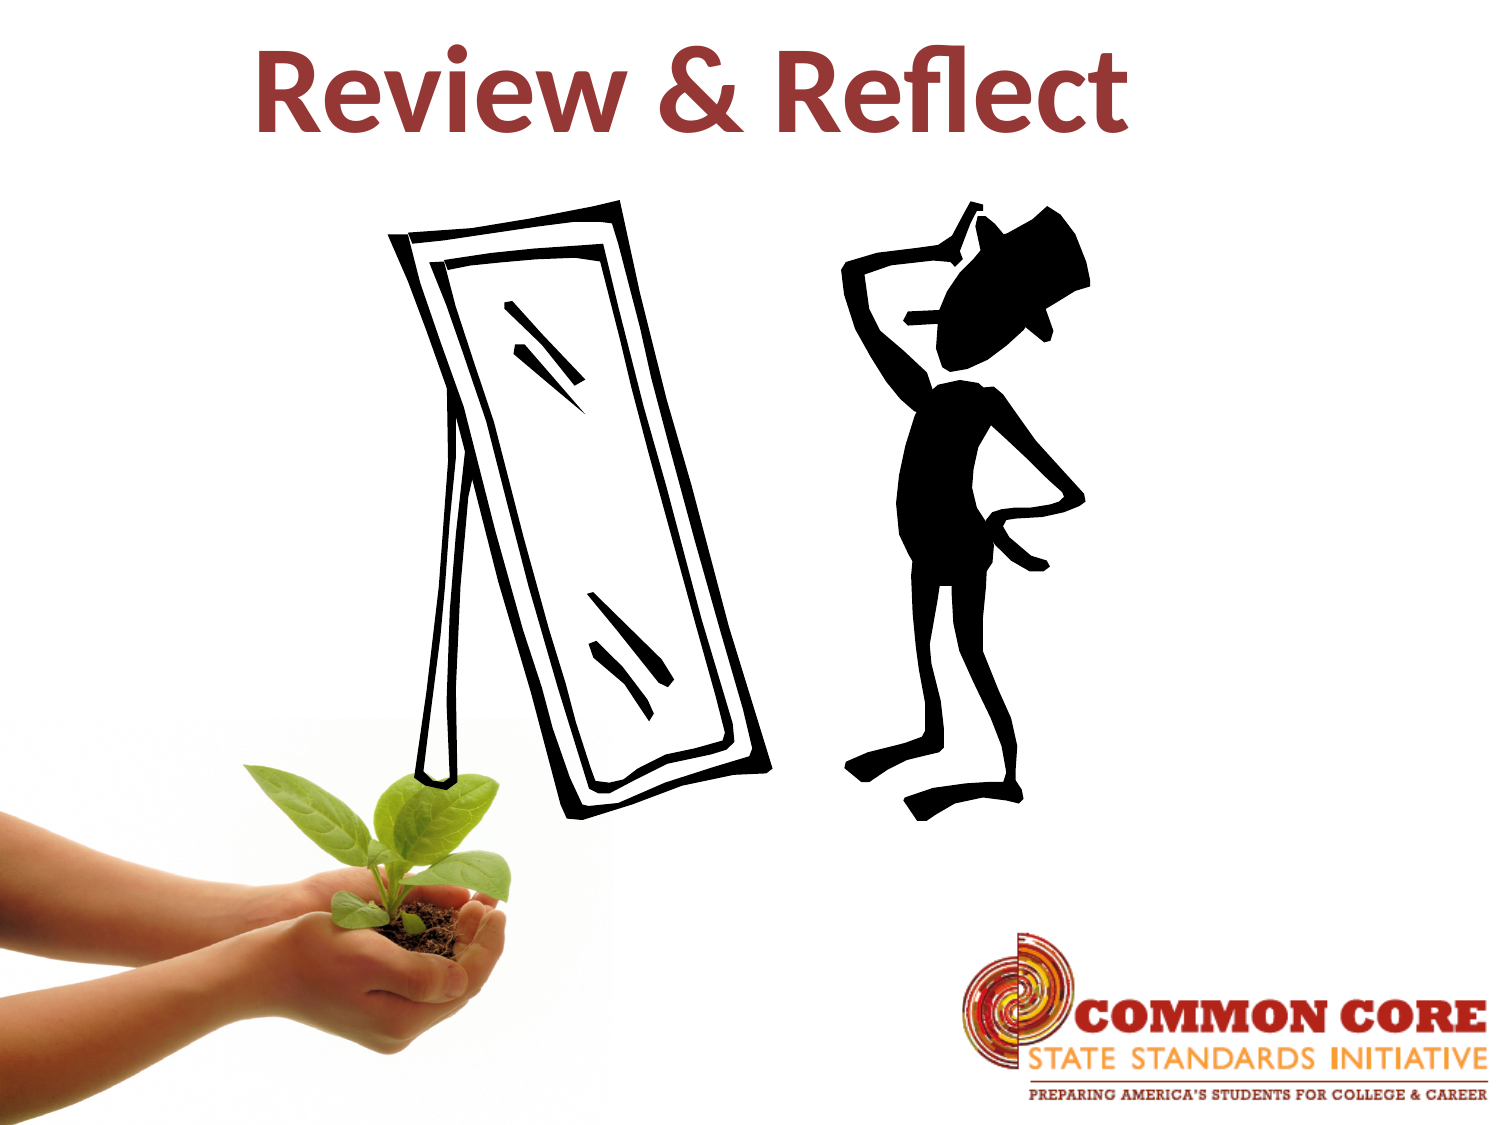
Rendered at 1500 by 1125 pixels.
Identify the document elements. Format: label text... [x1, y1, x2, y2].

picture [962, 920, 1500, 1125]
list Review & Reflect [237, 0, 1338, 200]
picture [0, 199, 1091, 1125]
